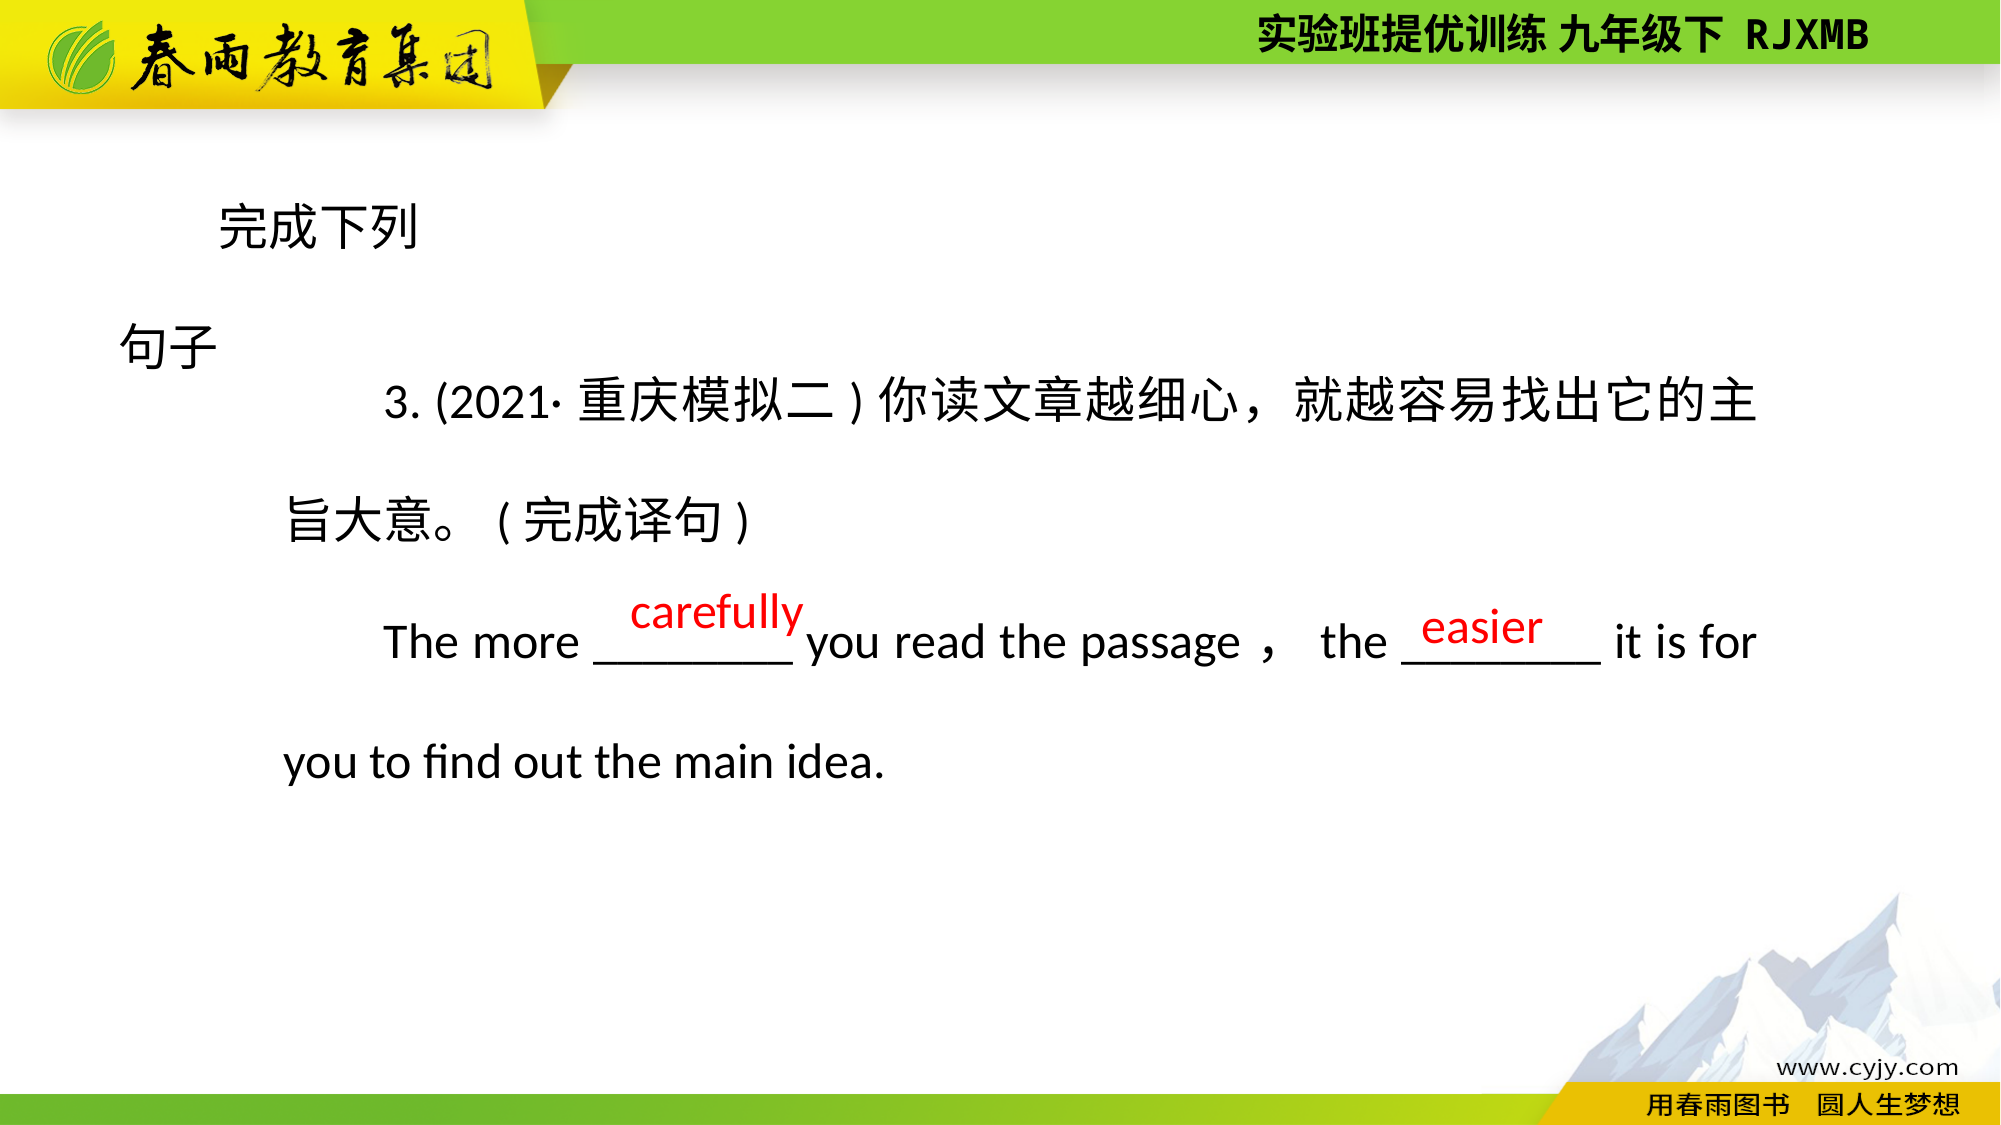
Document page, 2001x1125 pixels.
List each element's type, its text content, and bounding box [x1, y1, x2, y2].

picture [0, 0, 2001, 1125]
text_box carefully [615, 571, 819, 647]
text_box 3. (2021·重庆模拟二)你读文章越细心，就越容易找出它的主旨大意。(完成译句) The more ________ you read the passage，the ________ it is for you to find out the main idea. [269, 300, 1774, 796]
text_box easier [1406, 585, 1560, 661]
text_box 完成下列句子 [104, 128, 434, 263]
